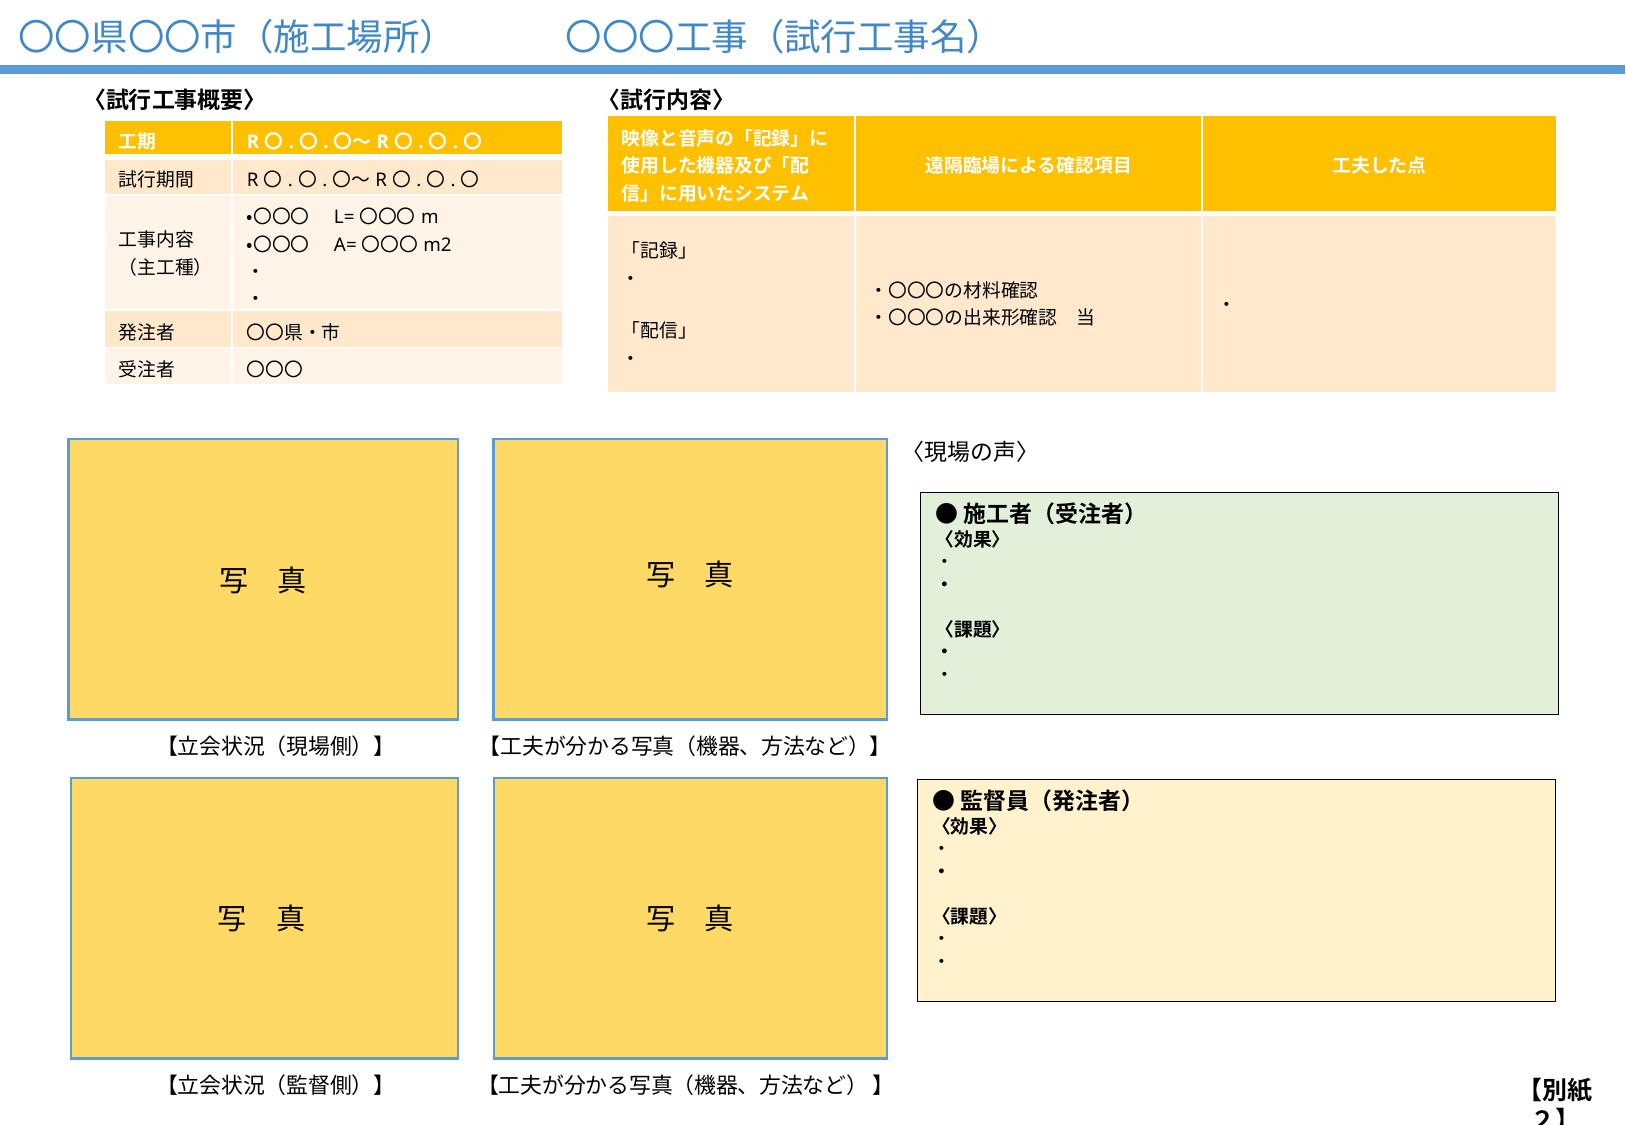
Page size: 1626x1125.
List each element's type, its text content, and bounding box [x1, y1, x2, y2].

text_box 【別紙２】 [1485, 1066, 1625, 1125]
table_cell 受注者 [105, 348, 231, 384]
text_box 〈現場の声〉 [886, 430, 1300, 473]
table_cell 発注者 [105, 311, 231, 347]
text_box 写 真 [583, 892, 797, 943]
text_box ●監督員（発注者） 〈効果〉 ・ ・ 〈課題〉 ・ ・ [917, 779, 1556, 1002]
table_cell 〇〇県・市 [233, 311, 562, 347]
text_box 〈試行内容〉 [582, 78, 1044, 121]
table_cell 工事内容（主工種） [105, 196, 231, 309]
text_box 【立会状況（監督側）】 [141, 1064, 411, 1106]
text_box 写 真 [155, 892, 368, 943]
table_header 映像と音声の「記録」に使用した機器及び「配信」に用いたシステム [608, 116, 854, 211]
table_cell ・〇〇〇の材料確認 ・〇〇〇の出来形確認 当 [856, 216, 1201, 392]
text_box 【工夫が分かる写真（機器、方法など） 】 [462, 1064, 911, 1106]
table_cell ・〇〇〇 L=〇〇〇m ・〇〇〇 A=〇〇〇m2 ・ ・ [233, 196, 562, 309]
text_box 【立会状況（現場側）】 [141, 725, 411, 767]
table_cell 試行期間 [105, 160, 231, 194]
text_box 写 真 [156, 554, 370, 605]
text_box 写 真 [583, 548, 797, 599]
table_cell ・ [1203, 216, 1556, 392]
title 〇〇県〇〇市（施工場所） 〇〇〇工事（試行工事名） [3, 74, 1625, 79]
text_box [68, 438, 459, 720]
text_box [493, 438, 888, 720]
table_header 工期 [105, 121, 231, 154]
table_cell 「記録」 ・ 「配信」 ・ [608, 216, 854, 392]
text_box 〈試行工事概要〉 [68, 78, 482, 121]
text_box ●施工者（受注者） 〈効果〉 ・ ・ 〈課題〉 ・ ・ [920, 492, 1559, 715]
text_box [71, 777, 459, 1059]
text_box 【工夫が分かる写真（機器、方法など）】 [464, 725, 908, 767]
table_header 工夫した点 [1203, 116, 1556, 211]
table_cell R〇.〇.〇～R〇.〇.〇 [233, 160, 562, 194]
table_cell 〇〇〇 [233, 348, 562, 384]
title 〇〇県〇〇市（施工場所） 〇〇〇工事（試行工事名） [3, 0, 1625, 65]
text_box [494, 777, 888, 1059]
table_header R〇.〇.〇～R〇.〇.〇 [233, 121, 562, 154]
table_header 遠隔臨場による確認項目 [856, 116, 1201, 211]
